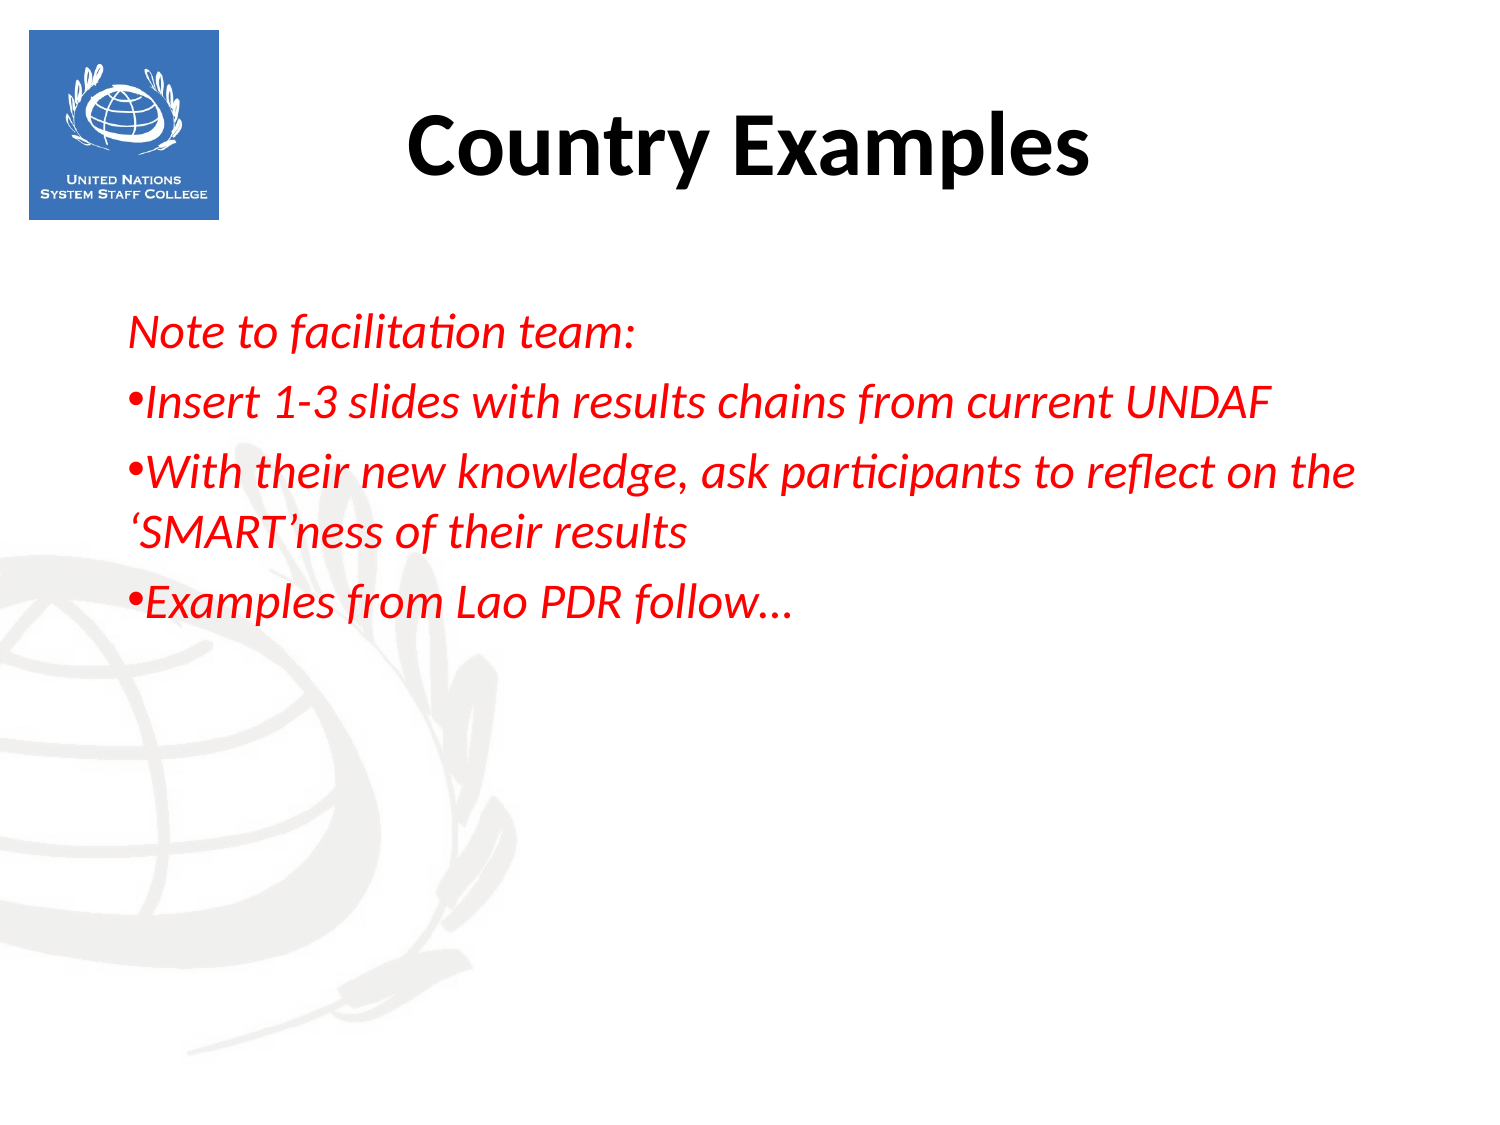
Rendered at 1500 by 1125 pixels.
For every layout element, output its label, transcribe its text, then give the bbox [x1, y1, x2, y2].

title Country Examples [74, 44, 1426, 233]
picture [29, 30, 219, 220]
list Note to facilitation team: Insert 1-3 slides with results chains from current UNDAF With their new knowledge, ask participants to reflect on the ‘SMART’ness of their results Examples from Lao PDR follow… [111, 290, 1463, 1034]
